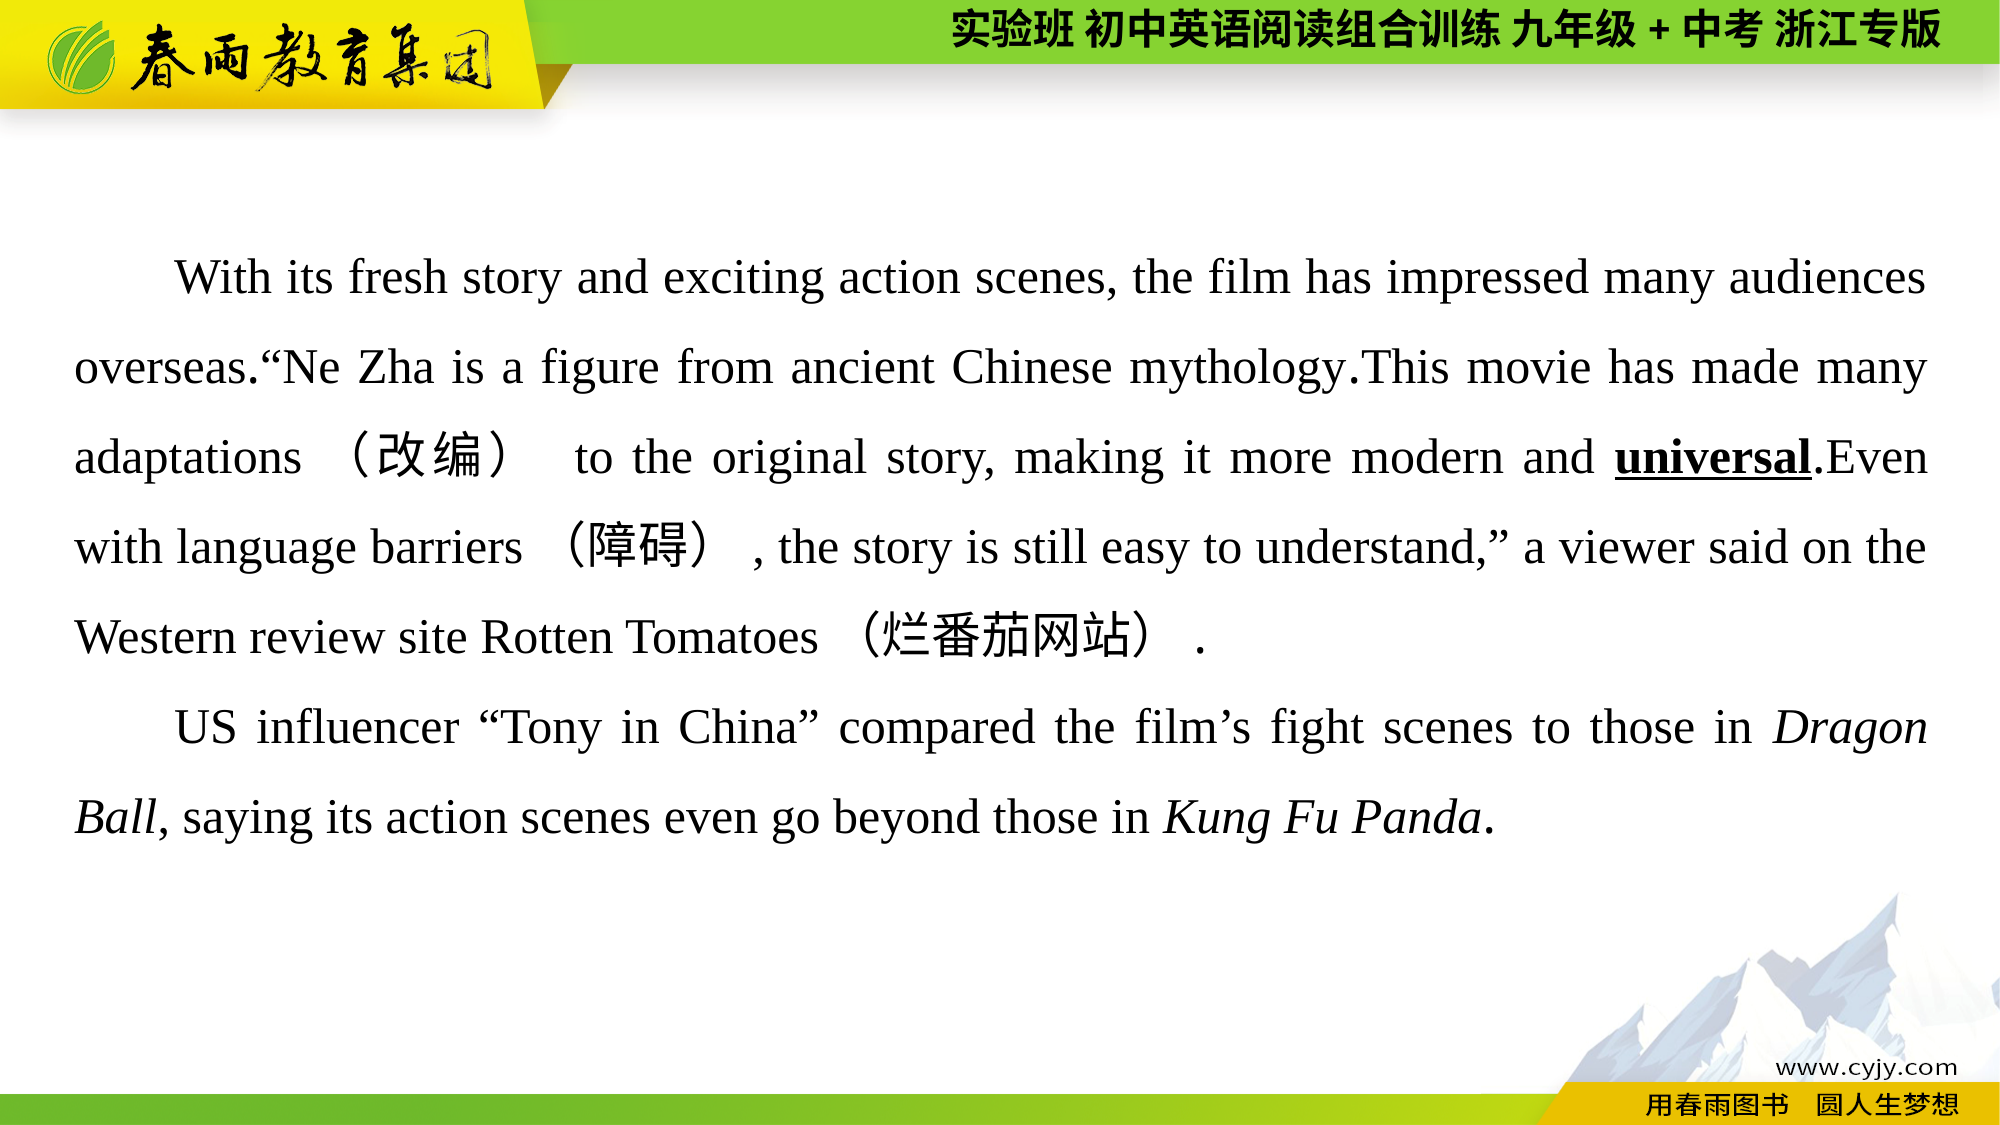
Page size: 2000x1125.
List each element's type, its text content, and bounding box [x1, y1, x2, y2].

picture [0, 0, 2000, 1125]
list With its fresh story and exciting action scenes, the film has impressed many audiences overseas.“Ne Zha is a figure from ancient Chinese mythology.This movie has made many adaptations（改编） to the original story, making it more modern and universal.Even with language barriers（障碍）, the story is still easy to understand,” a viewer said on the Western review site Rotten Tomatoes（烂番茄网站）. US influencer “Tony in China” compared the film’s fight scenes to those in Dragon Ball, saying its action scenes even go beyond those in Kung Fu Panda. [59, 206, 1944, 858]
